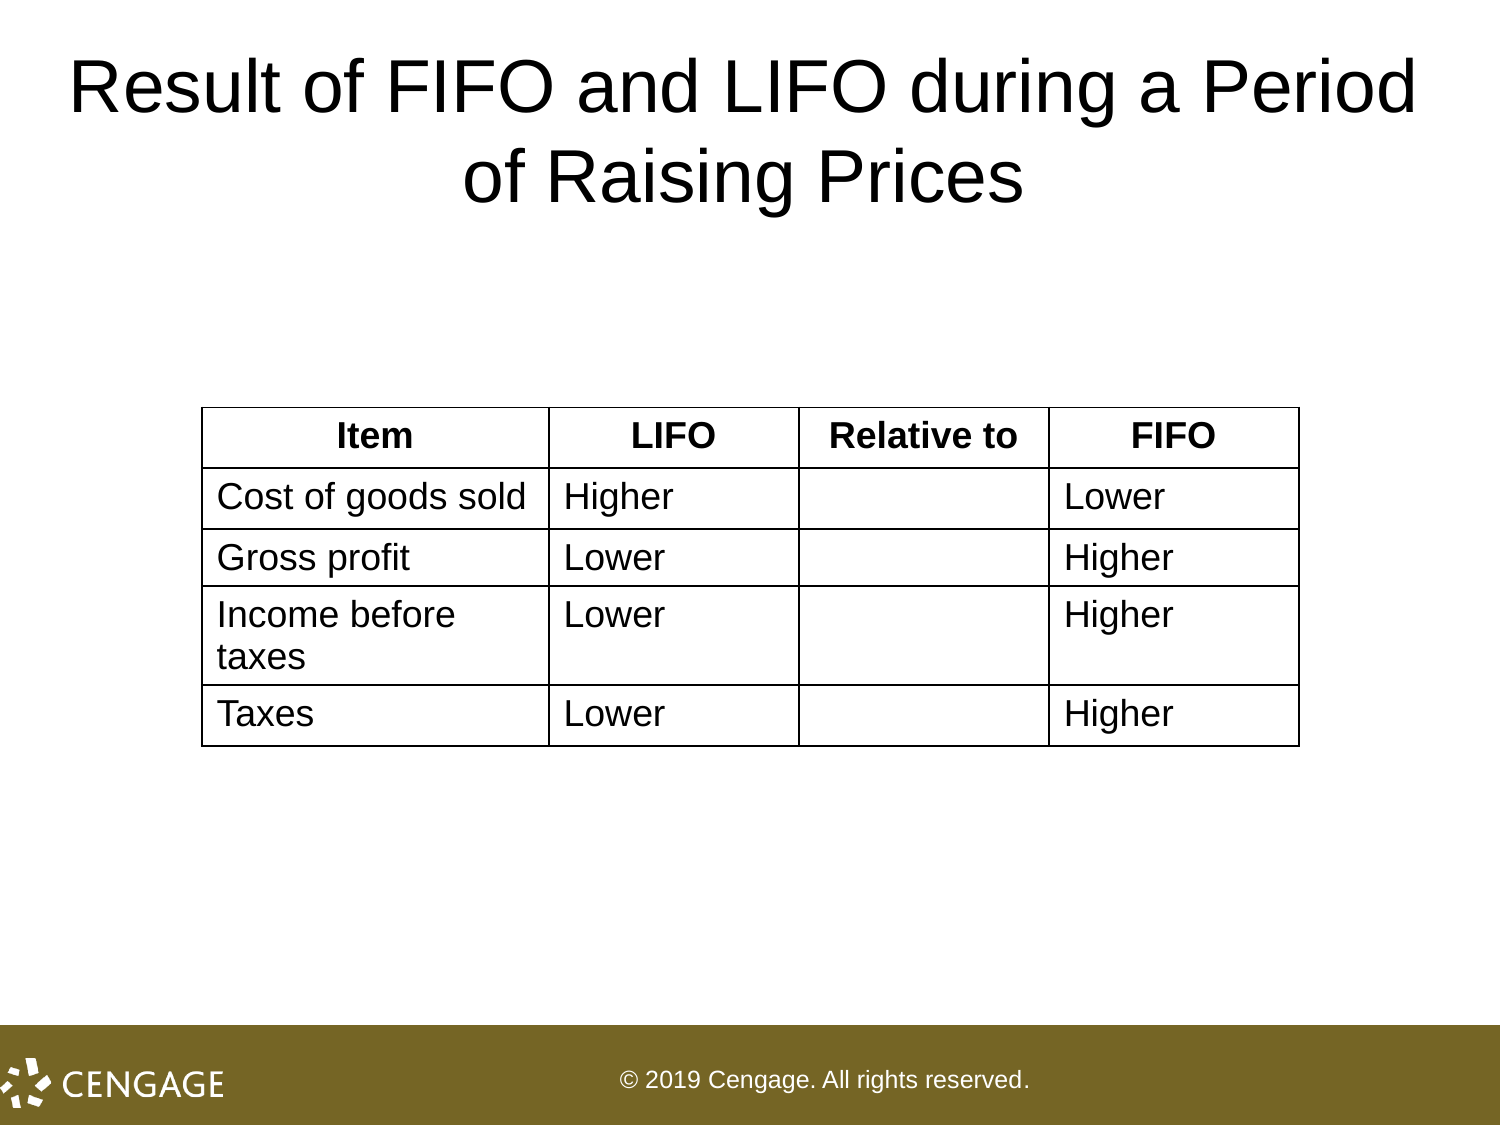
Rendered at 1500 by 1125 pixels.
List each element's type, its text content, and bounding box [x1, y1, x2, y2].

table_cell Cost of goods sold [203, 469, 548, 528]
table_cell Higher [550, 469, 798, 528]
table_cell Gross profit [203, 530, 548, 585]
table_cell Lower [550, 686, 798, 745]
table_cell Taxes [203, 686, 548, 745]
table_cell Higher [1050, 587, 1298, 684]
table_header LIFO [550, 408, 798, 467]
table_cell [800, 469, 1048, 528]
table_cell Lower [550, 530, 798, 585]
picture [0, 1058, 223, 1108]
table_header FIFO [1050, 408, 1298, 467]
table_cell Higher [1050, 530, 1298, 585]
table_cell [800, 686, 1048, 745]
table_header Item [203, 408, 548, 467]
title Result of FIFO and LIFO during a Period of Raising Prices [44, 34, 1444, 221]
table_cell Income before taxes [203, 587, 548, 684]
table_cell Lower [1050, 469, 1298, 528]
table_cell Lower [550, 587, 798, 684]
table_header Relative to [800, 408, 1048, 467]
table_cell [800, 587, 1048, 684]
table_cell Higher [1050, 686, 1298, 745]
table_cell [800, 530, 1048, 585]
